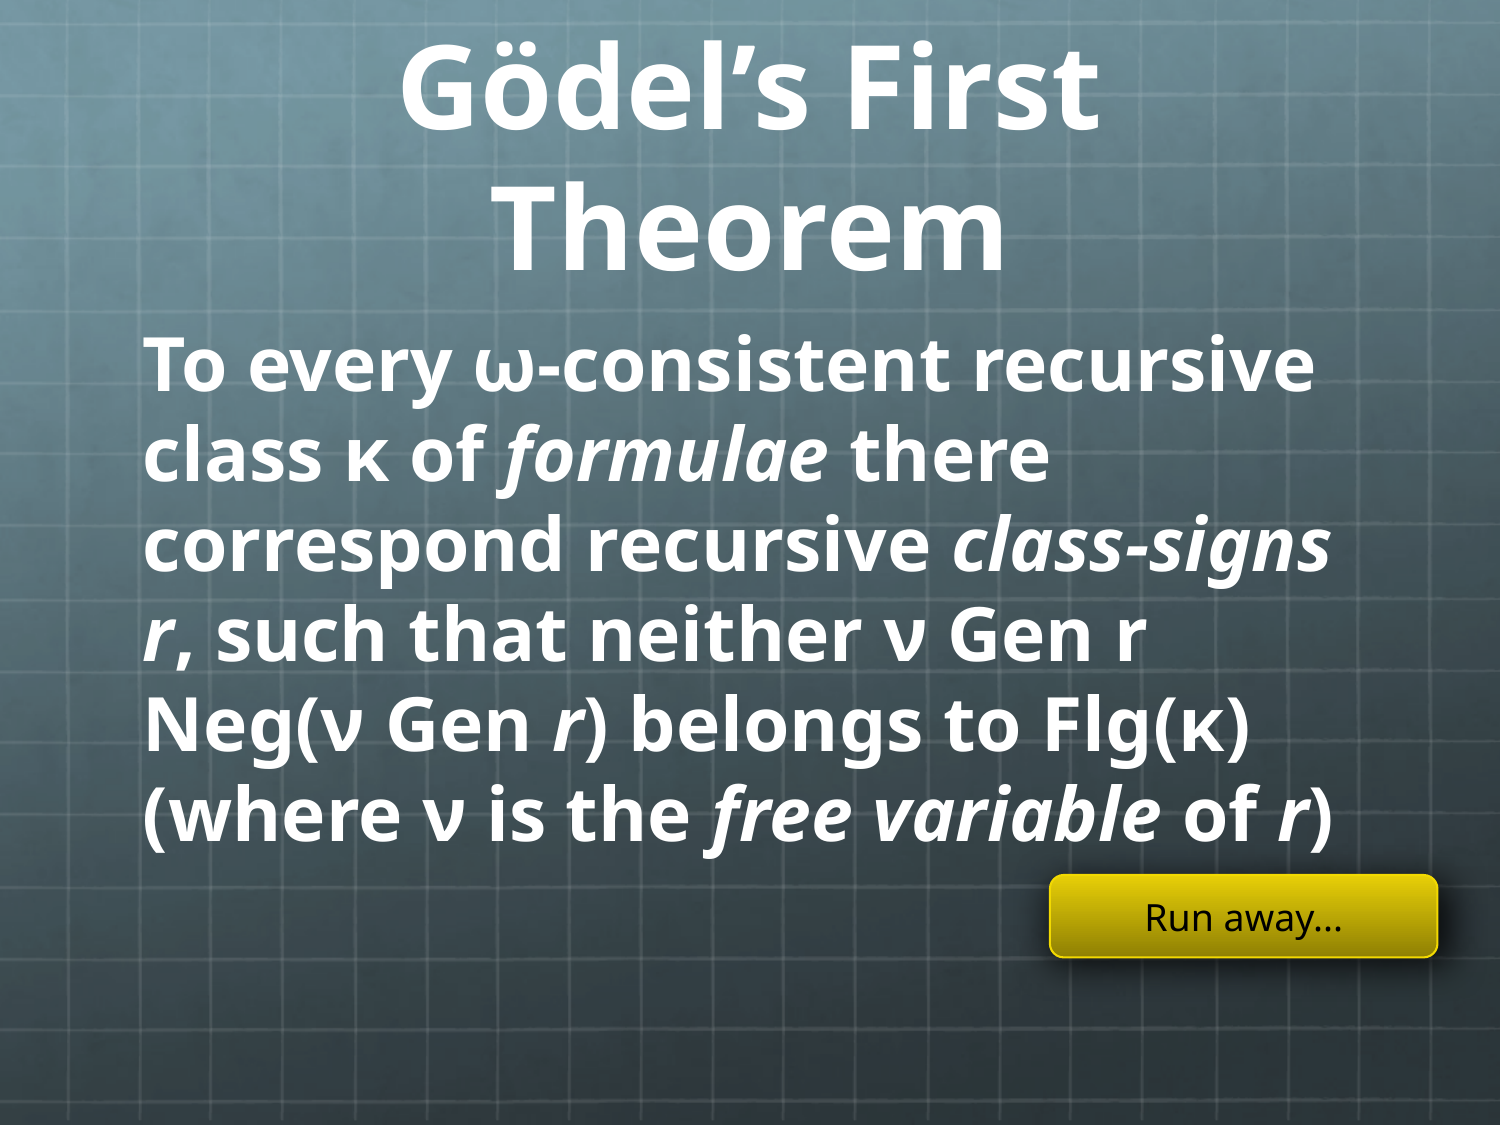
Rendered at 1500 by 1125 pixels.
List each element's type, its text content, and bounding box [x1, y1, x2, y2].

list To every ω-consistent recursive class κ of formulae there correspond recursive class-signs r, such that neither ν Gen r Neg(ν Gen r) belongs to Flg(κ) (where ν is the free variable of r) [127, 308, 1372, 958]
picture [0, 0, 1500, 1125]
text_box Run away... [1048, 873, 1439, 959]
title Gödel’s First Theorem [127, 17, 1372, 289]
